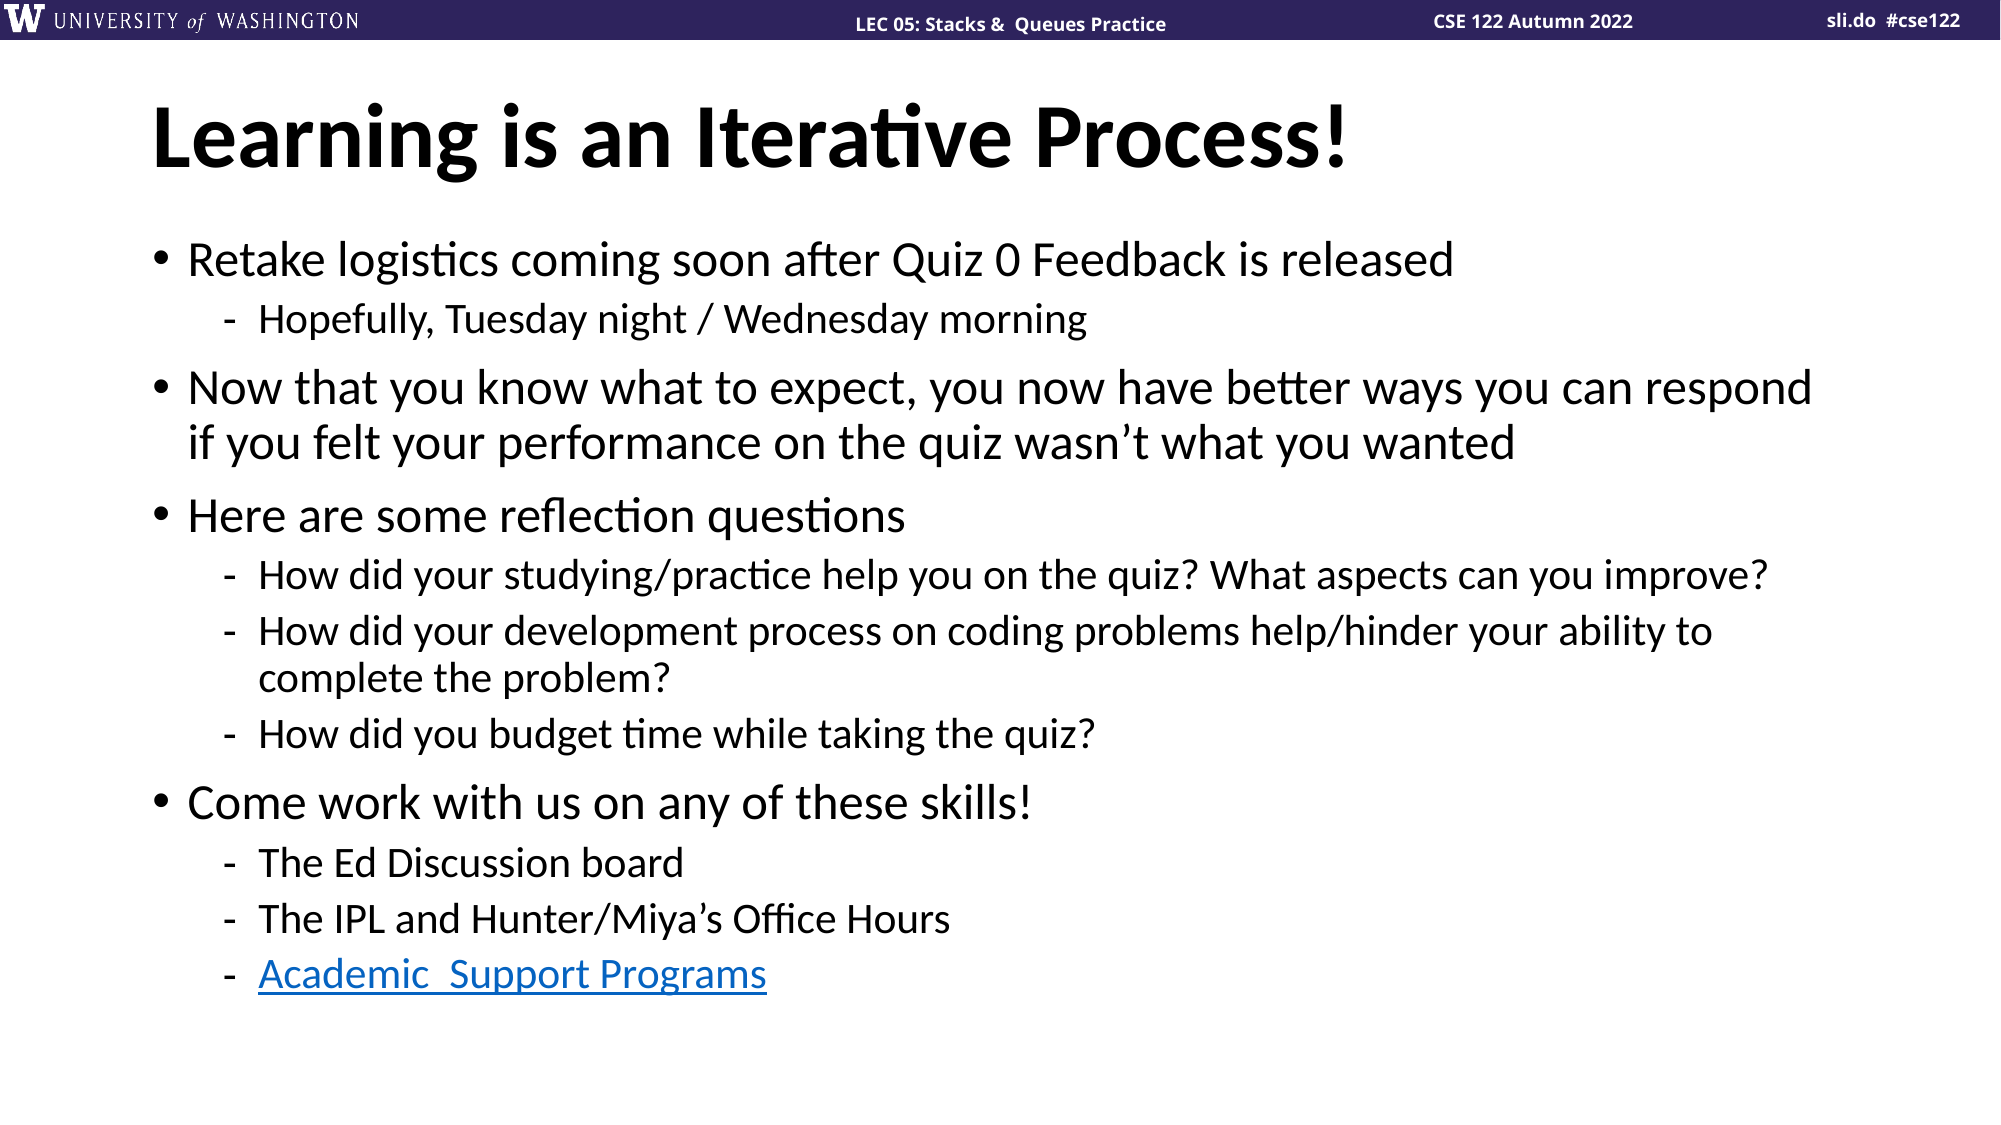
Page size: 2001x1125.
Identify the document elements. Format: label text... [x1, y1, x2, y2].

title Learning is an Iterative Process! [137, 74, 1863, 200]
list Retake logistics coming soon after Quiz 0 Feedback is released Hopefully, Tuesday night / Wednesday morning Now that you know what to expect, you now have better ways you can respond if you felt your performance on the quiz wasn’t what you wanted Here are some reflection questions How did your studying/practice help you on the quiz? What aspects can you improve? How did your development process on coding problems help/hinder your ability to complete the problem? How did you budget time while taking the quiz? Come work with us on any of these skills! The Ed Discussion board The IPL and Hunter/Miya’s Office Hours Academic Support Programs [137, 224, 1863, 1014]
picture [4, 4, 358, 33]
